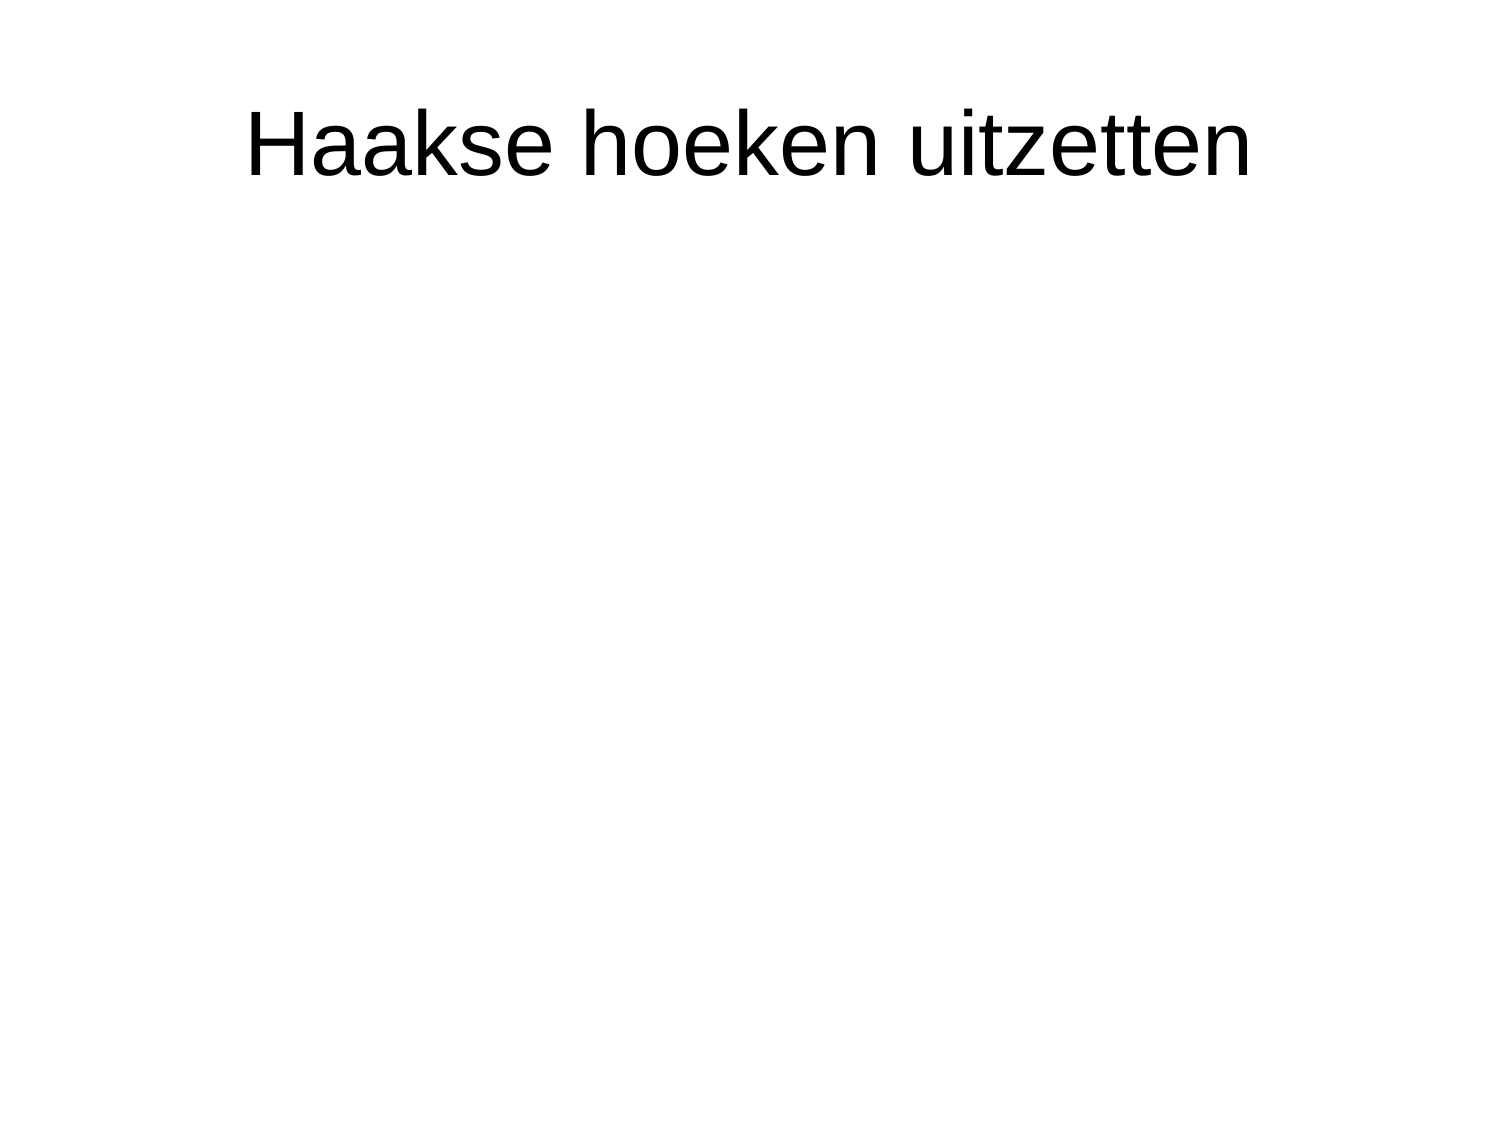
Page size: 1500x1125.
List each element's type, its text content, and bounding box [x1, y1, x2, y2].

title Haakse hoeken uitzetten [75, 45, 1425, 233]
